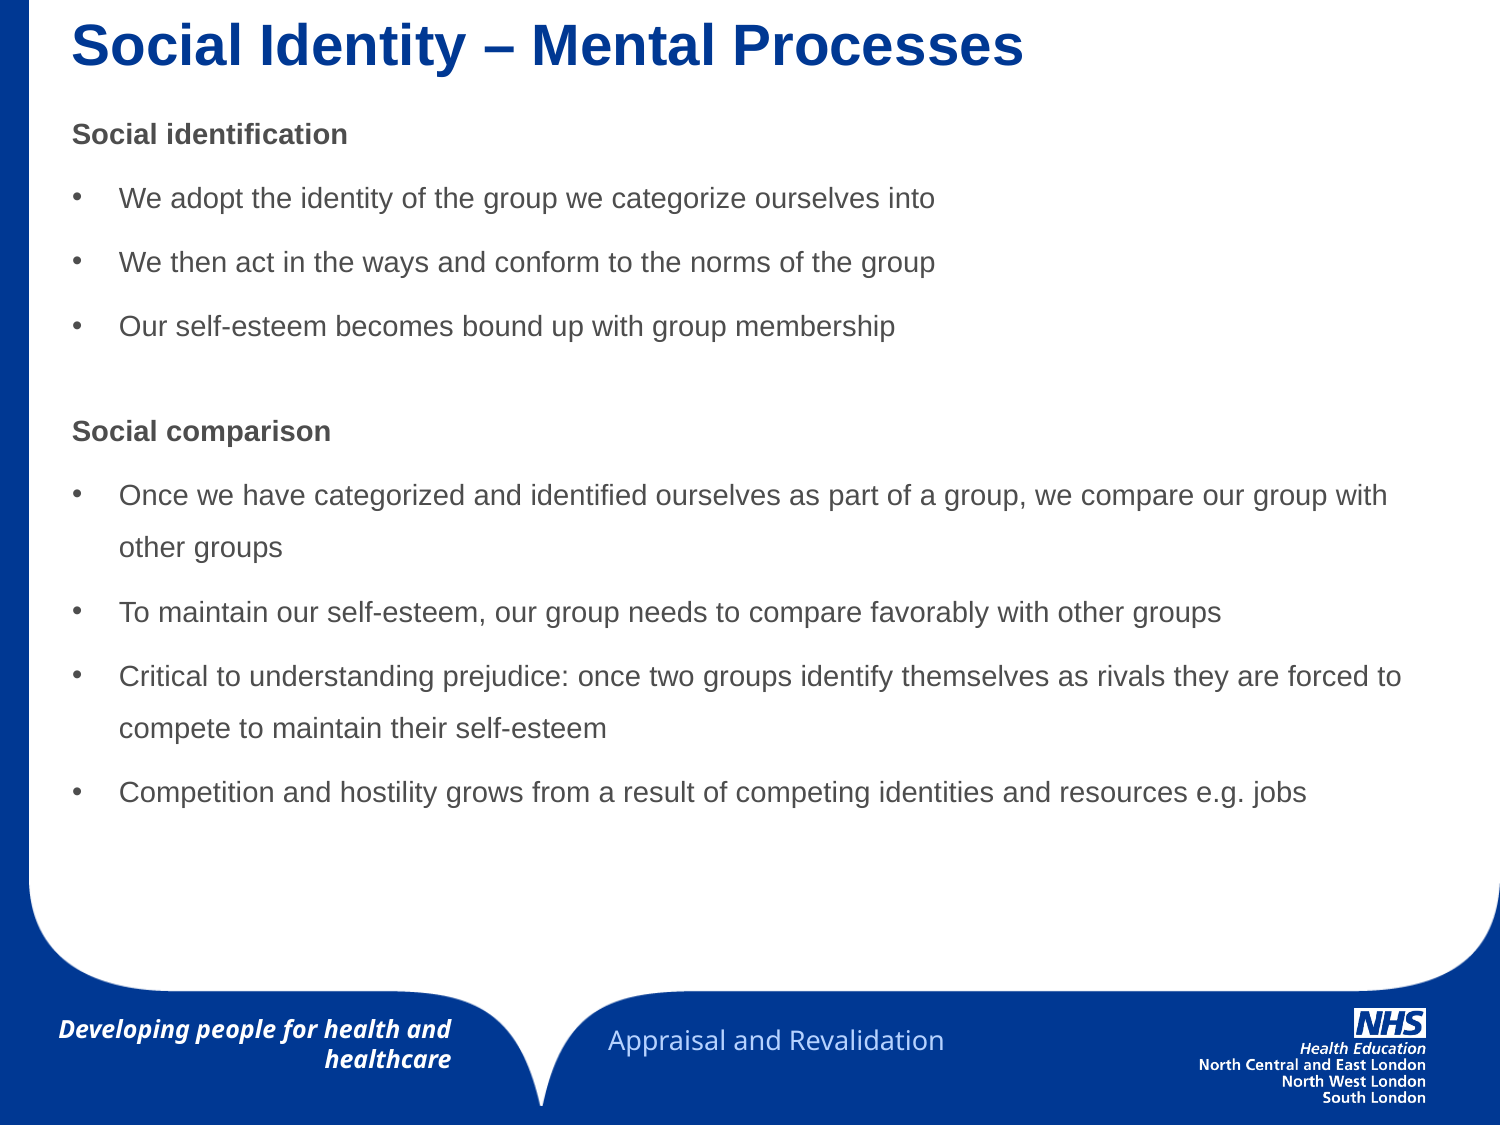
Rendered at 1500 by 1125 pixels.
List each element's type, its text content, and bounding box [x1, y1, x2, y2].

picture [29, 0, 1500, 1106]
list Social identification We adopt the identity of the group we categorize ourselves into We then act in the ways and conform to the norms of the group Our self-esteem becomes bound up with group membership Social comparison Once we have categorized and identified ourselves as part of a group, we compare our group with other groups To maintain our self-esteem, our group needs to compare favorably with other groups Critical to understanding prejudice: once two groups identify themselves as rivals they are forced to compete to maintain their self-esteem Competition and hostility grows from a result of competing identities and resources e.g. jobs [71, 97, 1422, 937]
title Social Identity – Mental Processes [71, 20, 1430, 159]
